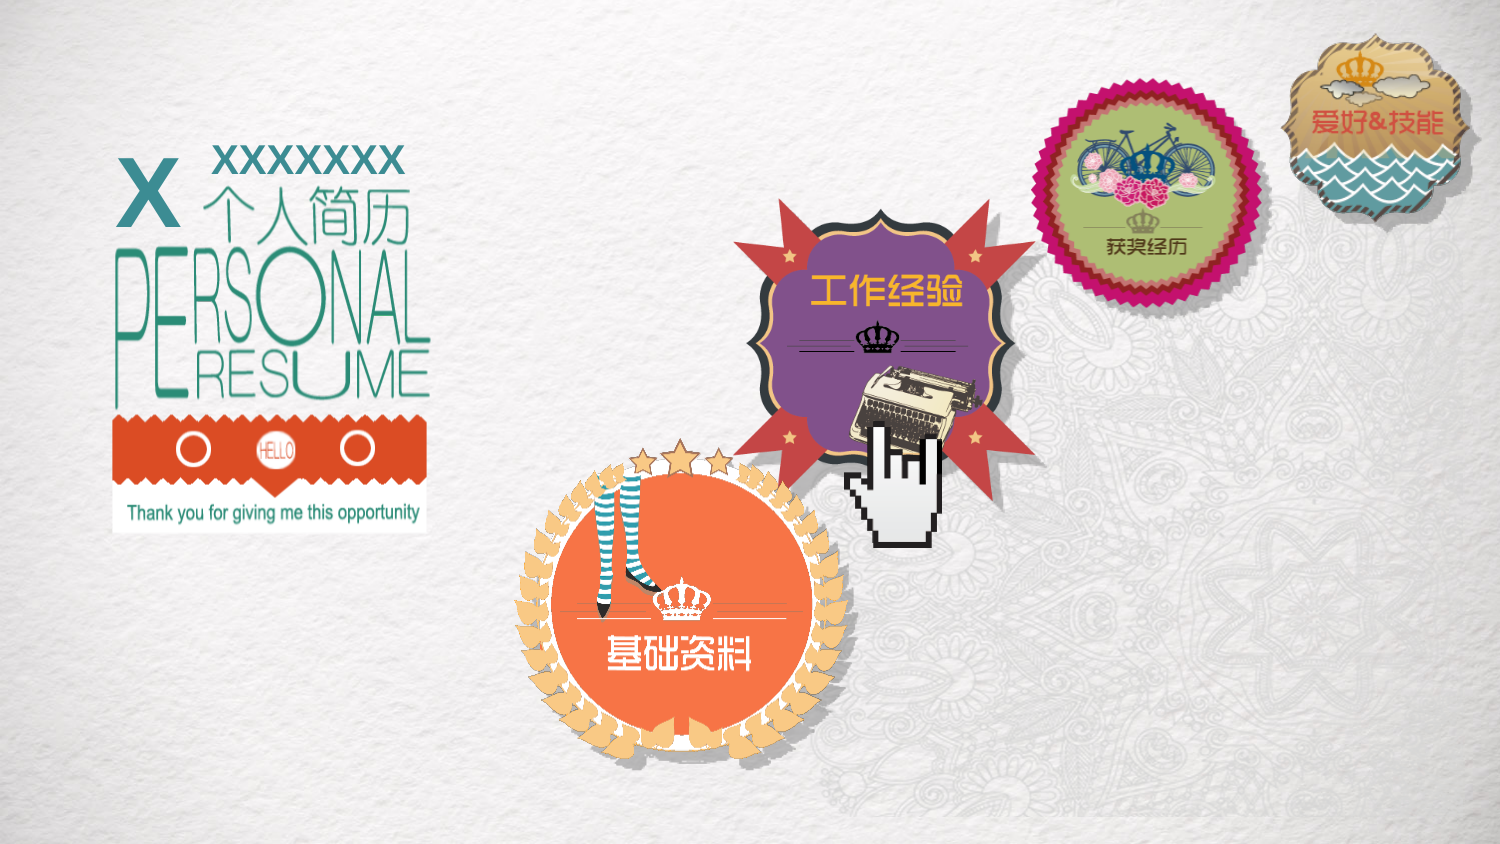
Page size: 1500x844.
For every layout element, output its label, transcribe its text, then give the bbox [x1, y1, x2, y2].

text_box X [100, 120, 110, 255]
picture [0, 0, 1500, 844]
